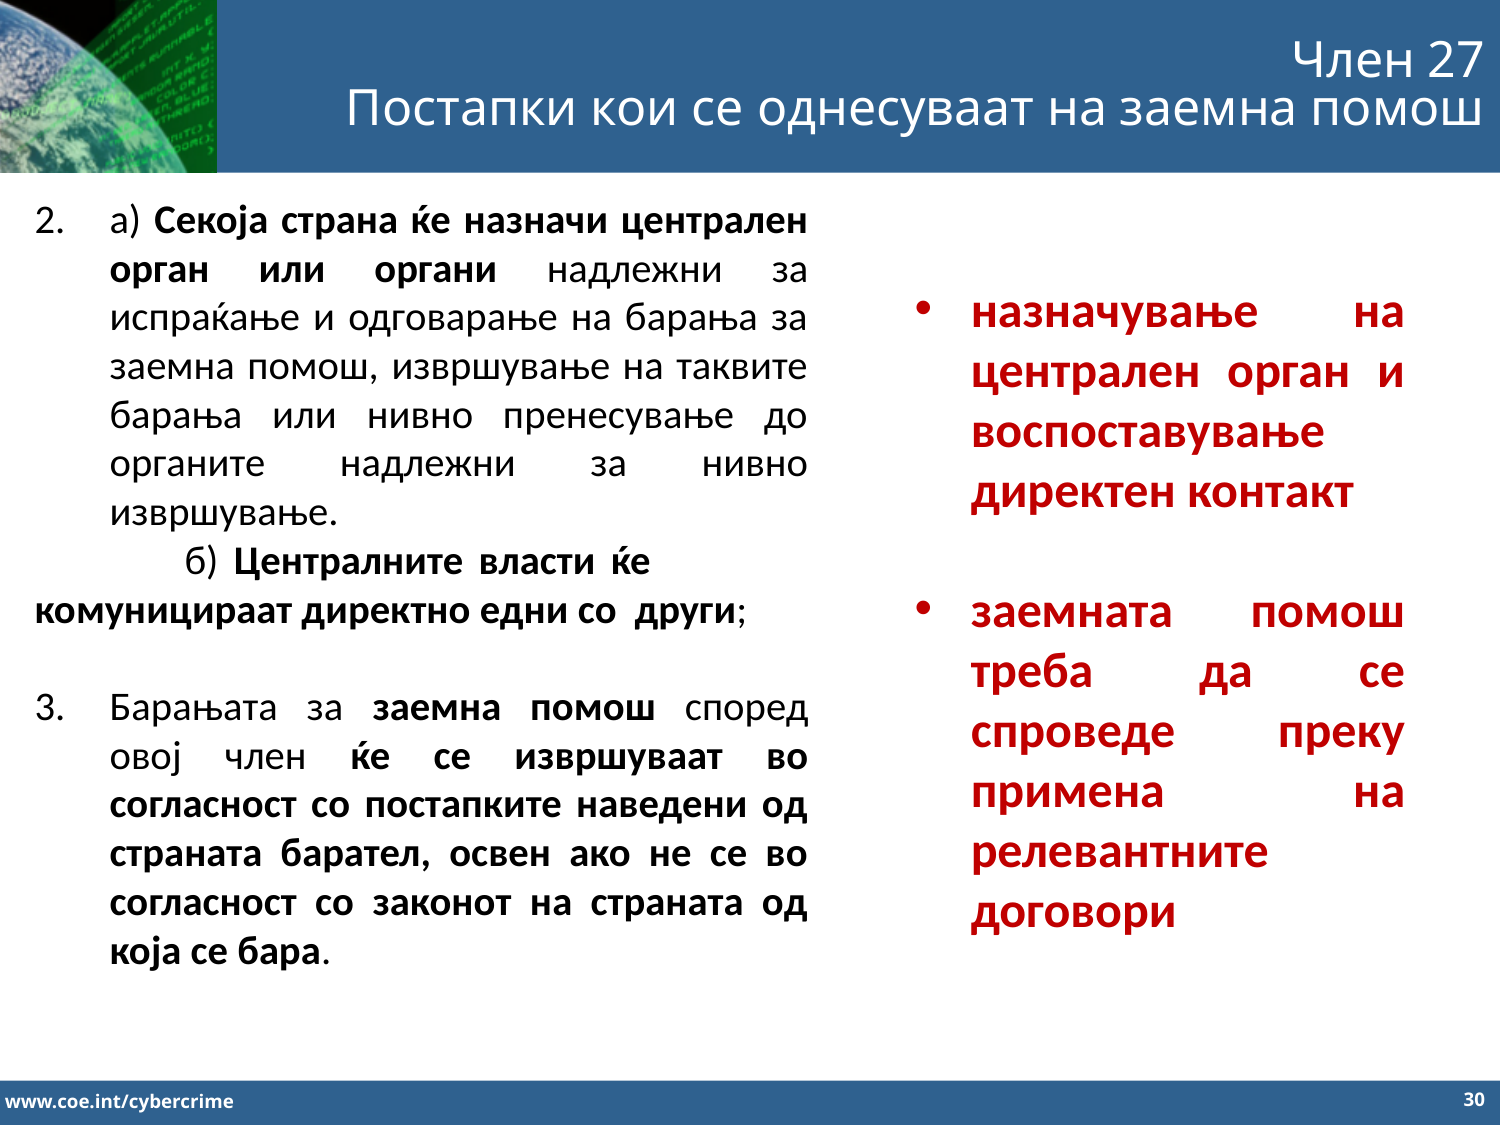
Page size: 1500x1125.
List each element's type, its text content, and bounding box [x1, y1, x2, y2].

slide_number 30 [1149, 1079, 1500, 1125]
text_box Член 27 Постапки кои се однесуваат на заемна помош [274, 11, 1500, 164]
picture [0, 1, 217, 173]
text_box назначување на централен орган и воспоставување директен контакт заемната помош треба да се спроведе преку примена на релевантните договори [899, 270, 1421, 1005]
text_box а) Секоја страна ќе назначи централен орган или органи надлежни за испраќање и одговарање на барања за заемна помош, извршување на таквите барања или нивно пренесување до органите надлежни за нивно извршување. б) Централните власти ќе комуницираат директно едни со други; Барањата за заемна помош според овој член ќе се извршуваат во согласност со постапките наведени од страната барател, освен ако не се во согласност со законот на страната од која се бара. [19, 185, 824, 980]
